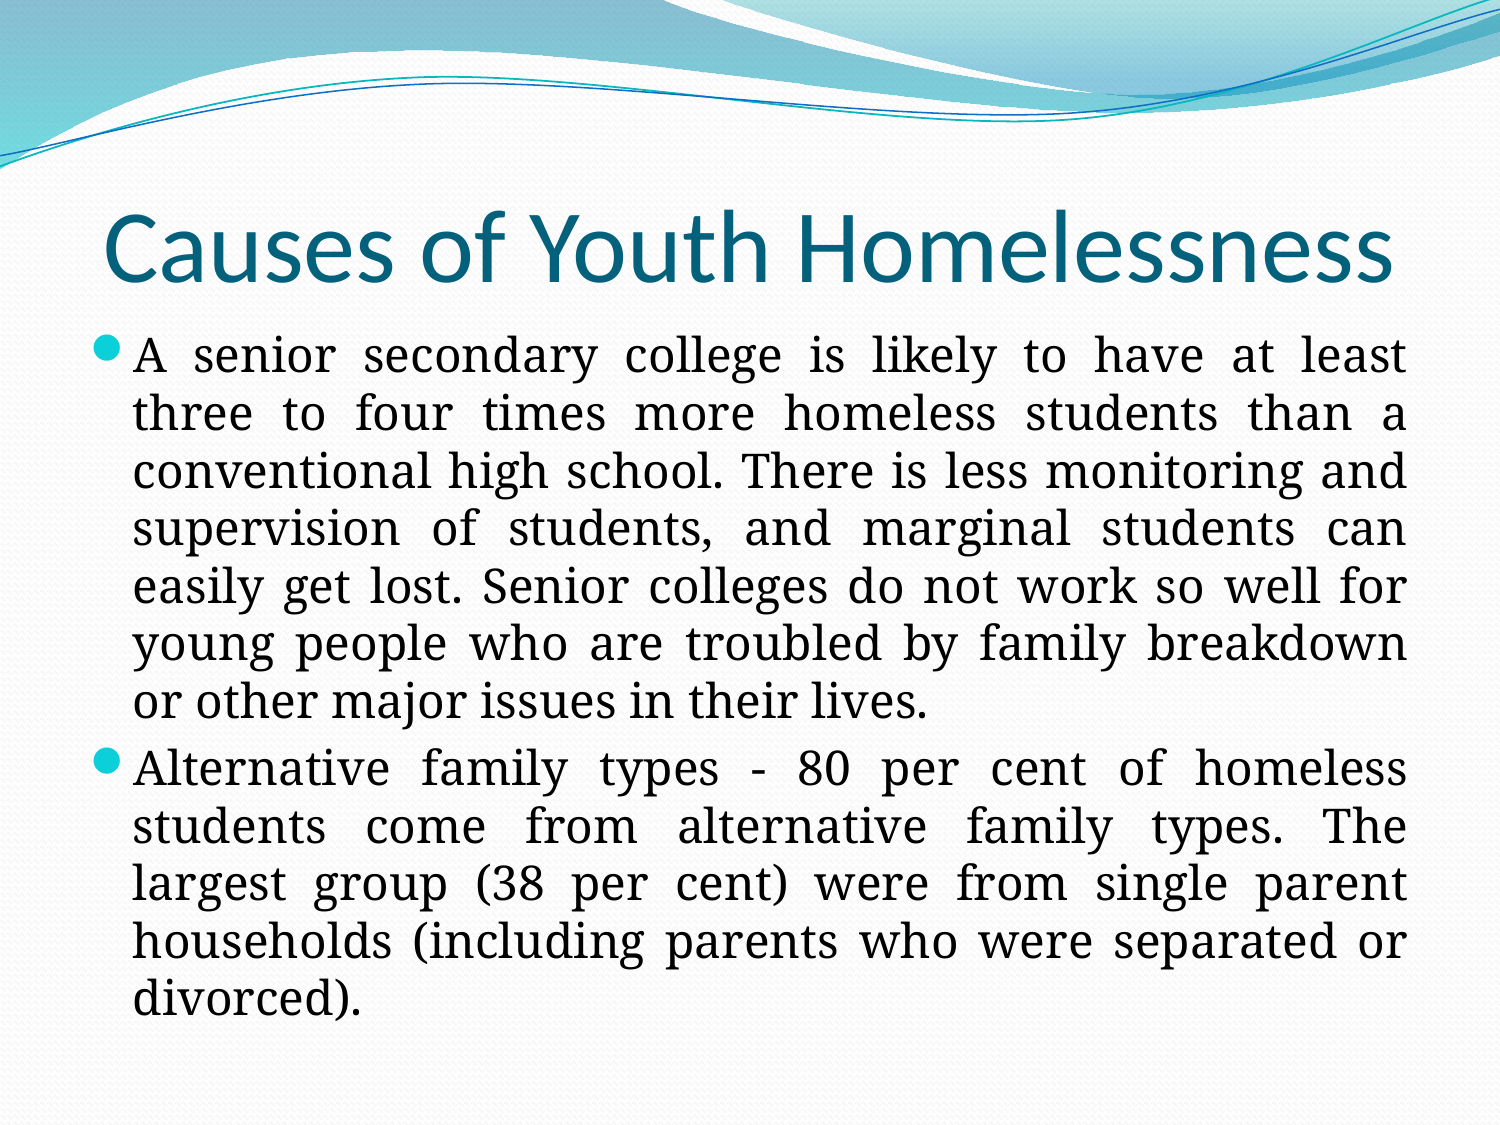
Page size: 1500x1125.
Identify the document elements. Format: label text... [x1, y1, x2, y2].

title Causes of Youth Homelessness [75, 115, 1425, 303]
list A senior secondary college is likely to have at least three to four times more homeless students than a conventional high school. There is less monitoring and supervision of students, and marginal students can easily get lost. Senior colleges do not work so well for young people who are troubled by family breakdown or other major issues in their lives. Alternative family types - 80 per cent of homeless students come from alternative family types. The largest group (38 per cent) were from single parent households (including parents who were separated or divorced). [75, 317, 1425, 1038]
